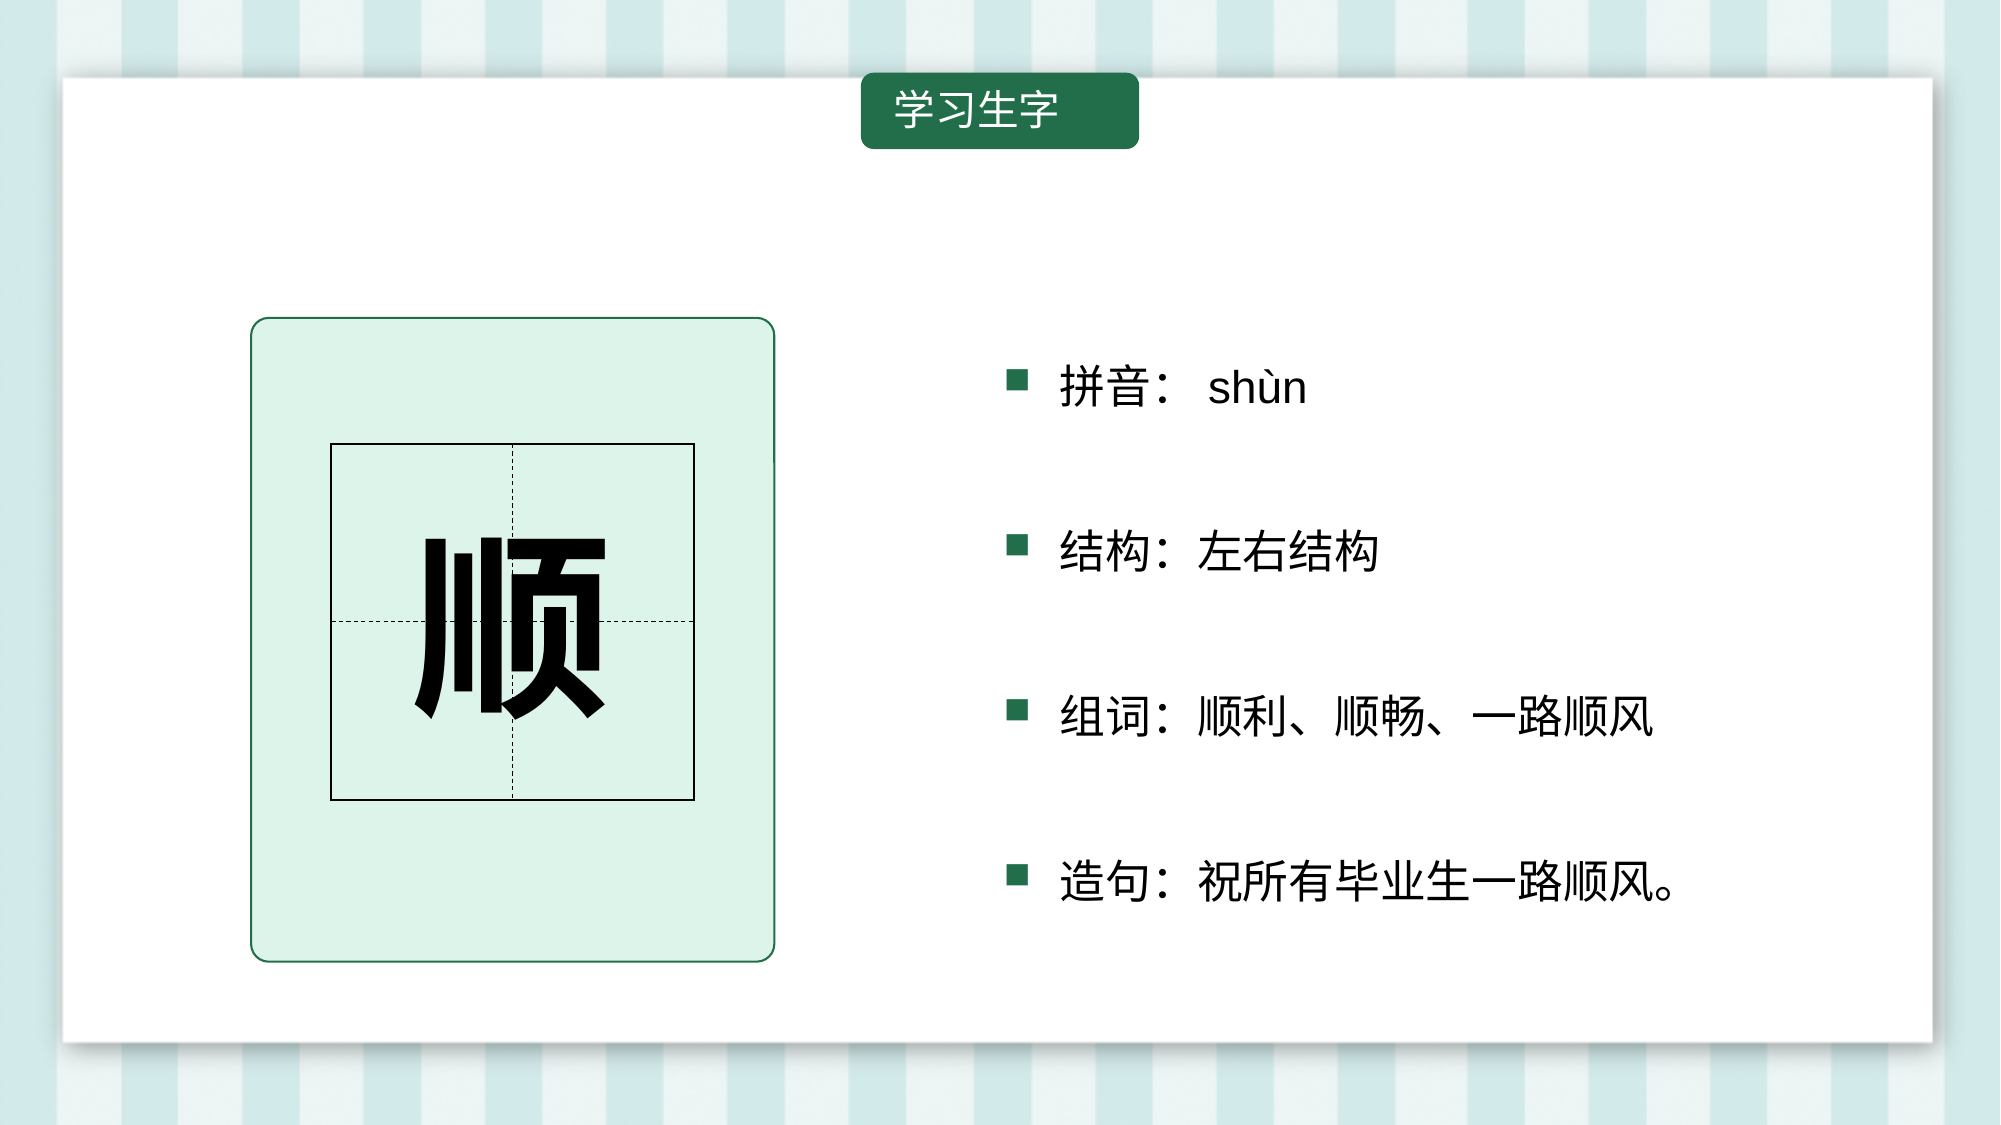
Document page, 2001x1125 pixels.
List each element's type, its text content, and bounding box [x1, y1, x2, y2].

picture [0, 0, 2000, 1125]
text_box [251, 317, 775, 962]
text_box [860, 72, 1140, 150]
text_box 拼音：shùn 结构：左右结构 组词：顺利、顺畅、一路顺风 造句：祝所有毕业生一路顺风。 [988, 322, 1811, 915]
